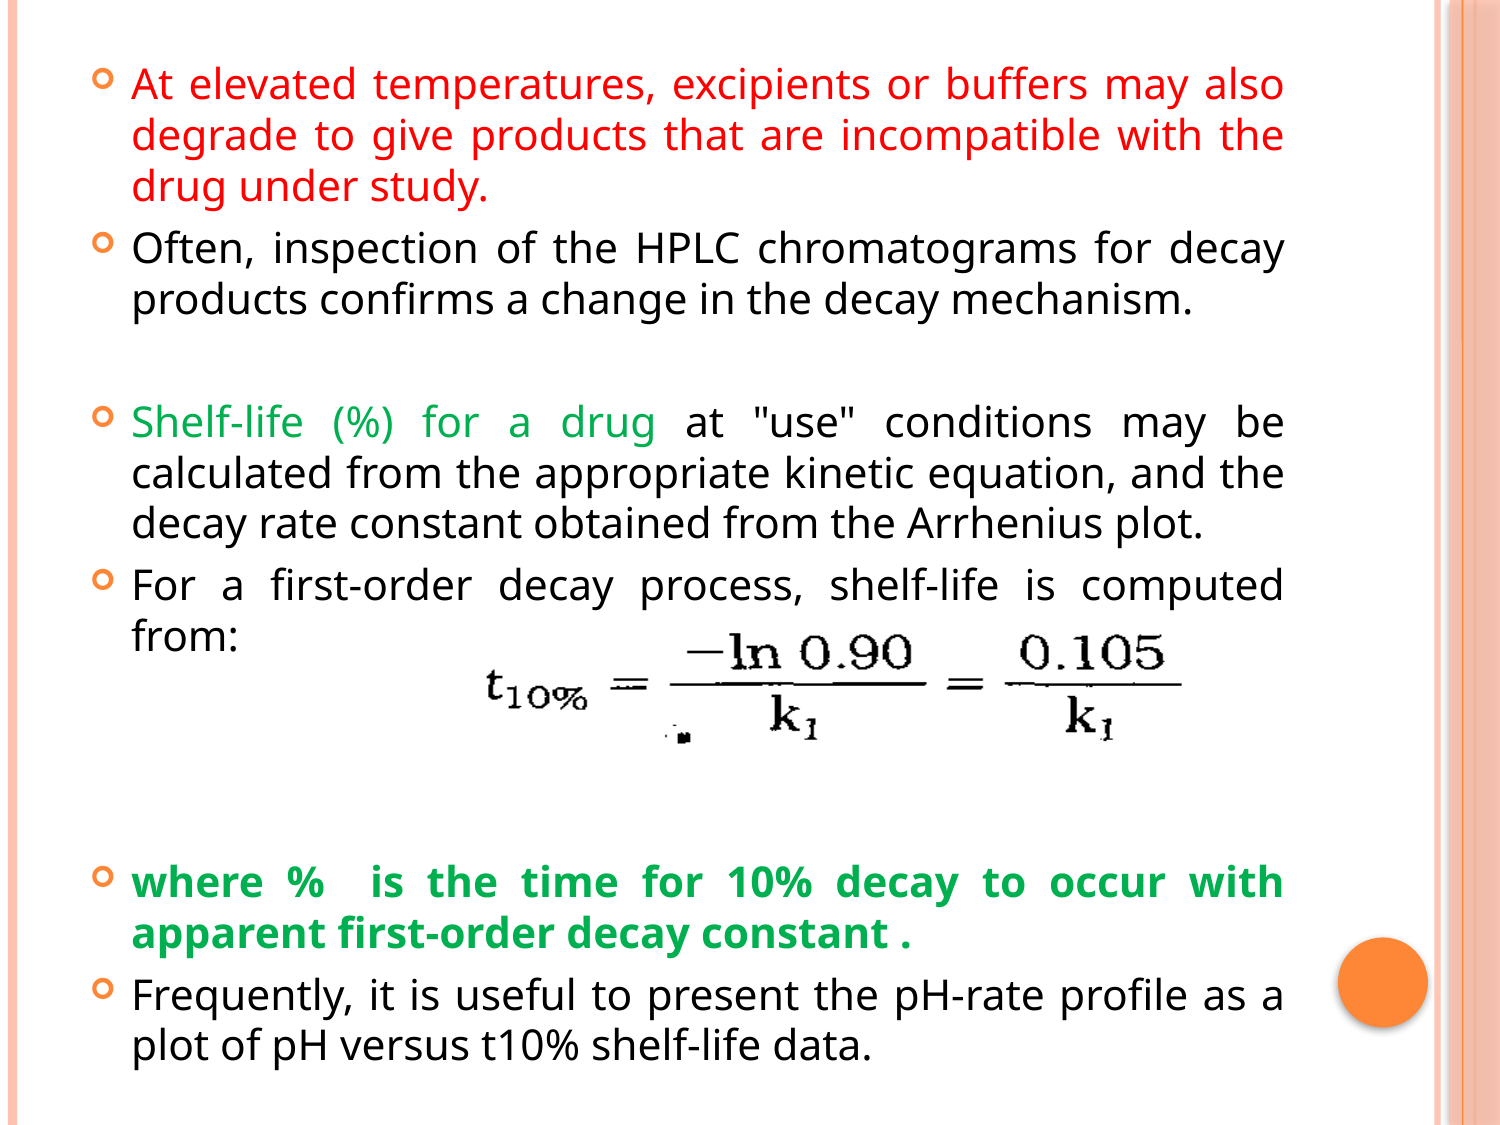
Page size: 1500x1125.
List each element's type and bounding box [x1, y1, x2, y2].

picture [436, 611, 1243, 781]
